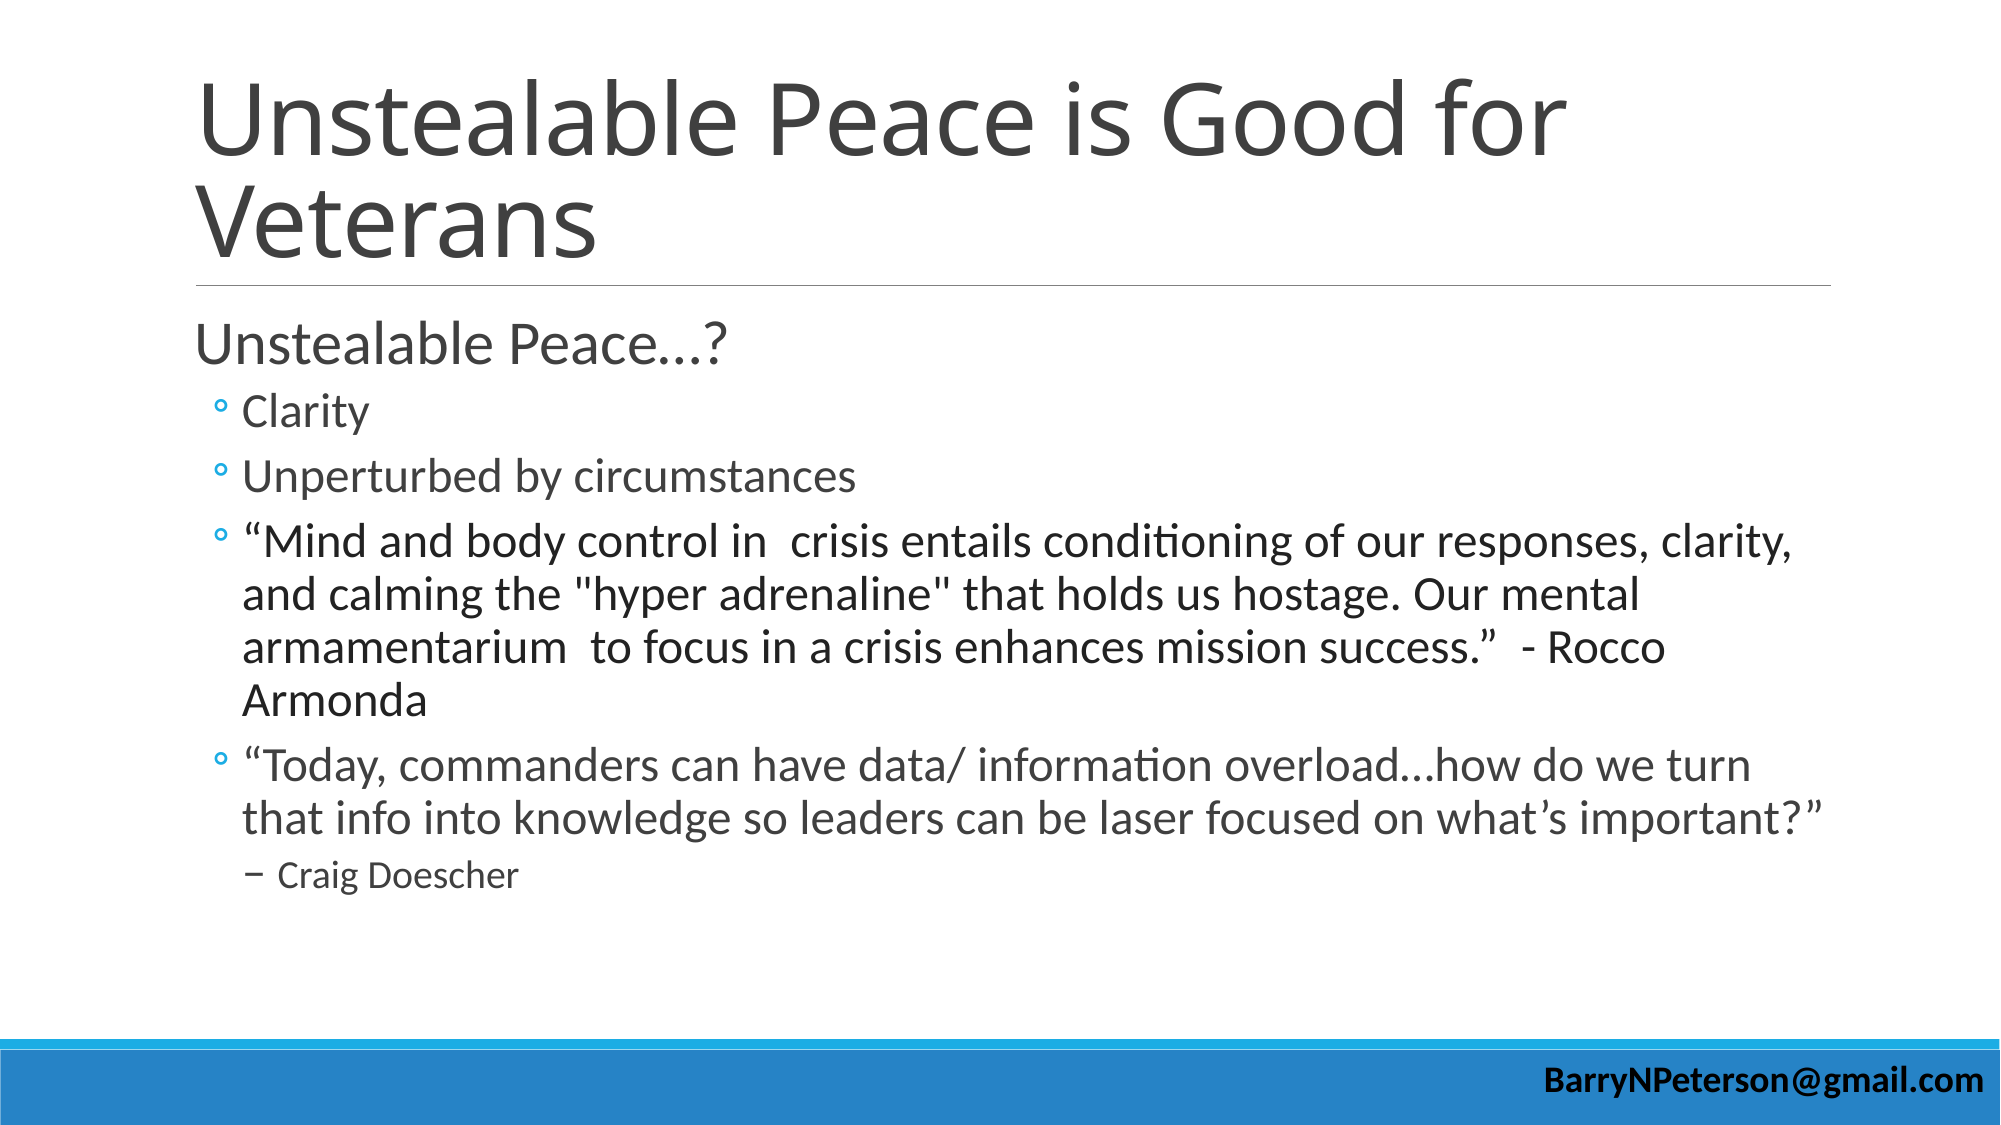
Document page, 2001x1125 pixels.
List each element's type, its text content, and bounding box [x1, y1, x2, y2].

text_box BarryNPeterson@gmail.com [999, 1047, 2000, 1108]
title Unstealable Peace is Good for Veterans [180, 47, 1830, 285]
list Unstealable Peace…? Clarity Unperturbed by circumstances “Mind and body control in crisis entails conditioning of our responses, clarity, and calming the "hyper adrenaline" that holds us hostage. Our mental armamentarium to focus in a crisis enhances mission success.” - Rocco Armonda “Today, commanders can have data/ information overload…how do we turn that info into knowledge so leaders can be laser focused on what’s important?” – Craig Doescher [180, 302, 1830, 963]
